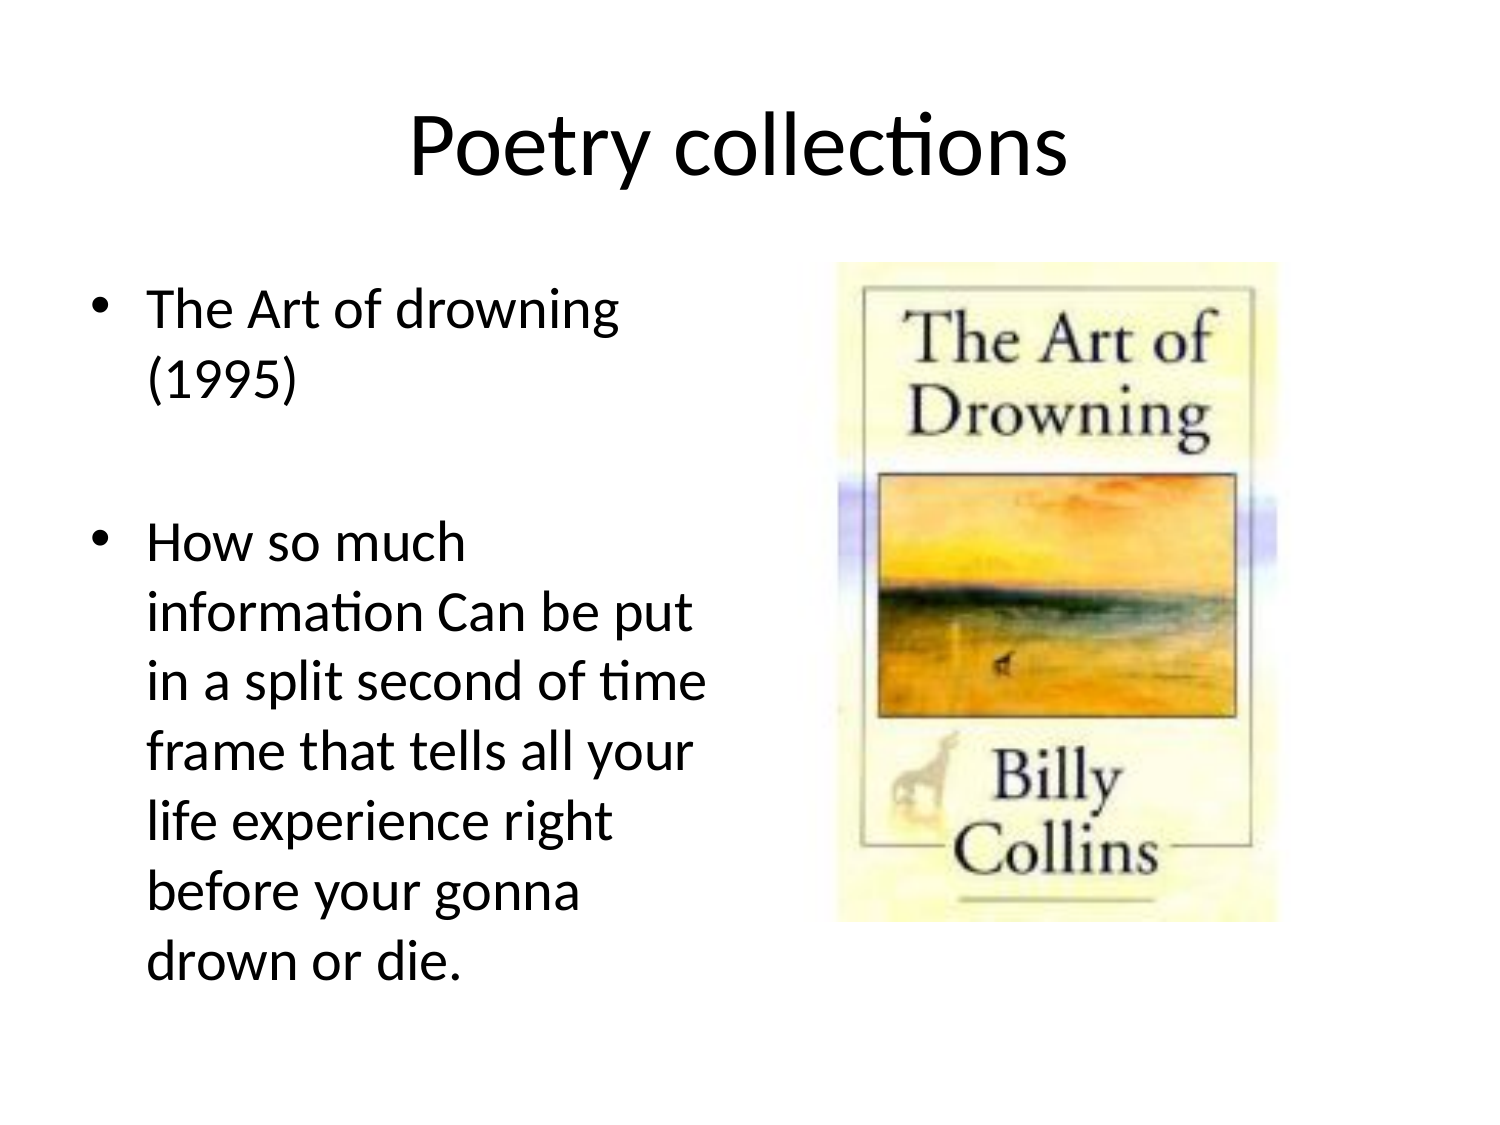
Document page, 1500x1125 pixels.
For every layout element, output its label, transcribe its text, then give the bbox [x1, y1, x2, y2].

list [749, 262, 1364, 922]
list The Art of drowning (1995) How so much information Can be put in a split second of time frame that tells all your life experience right before your gonna drown or die. [75, 262, 738, 1005]
title Poetry collections [75, 45, 1425, 233]
